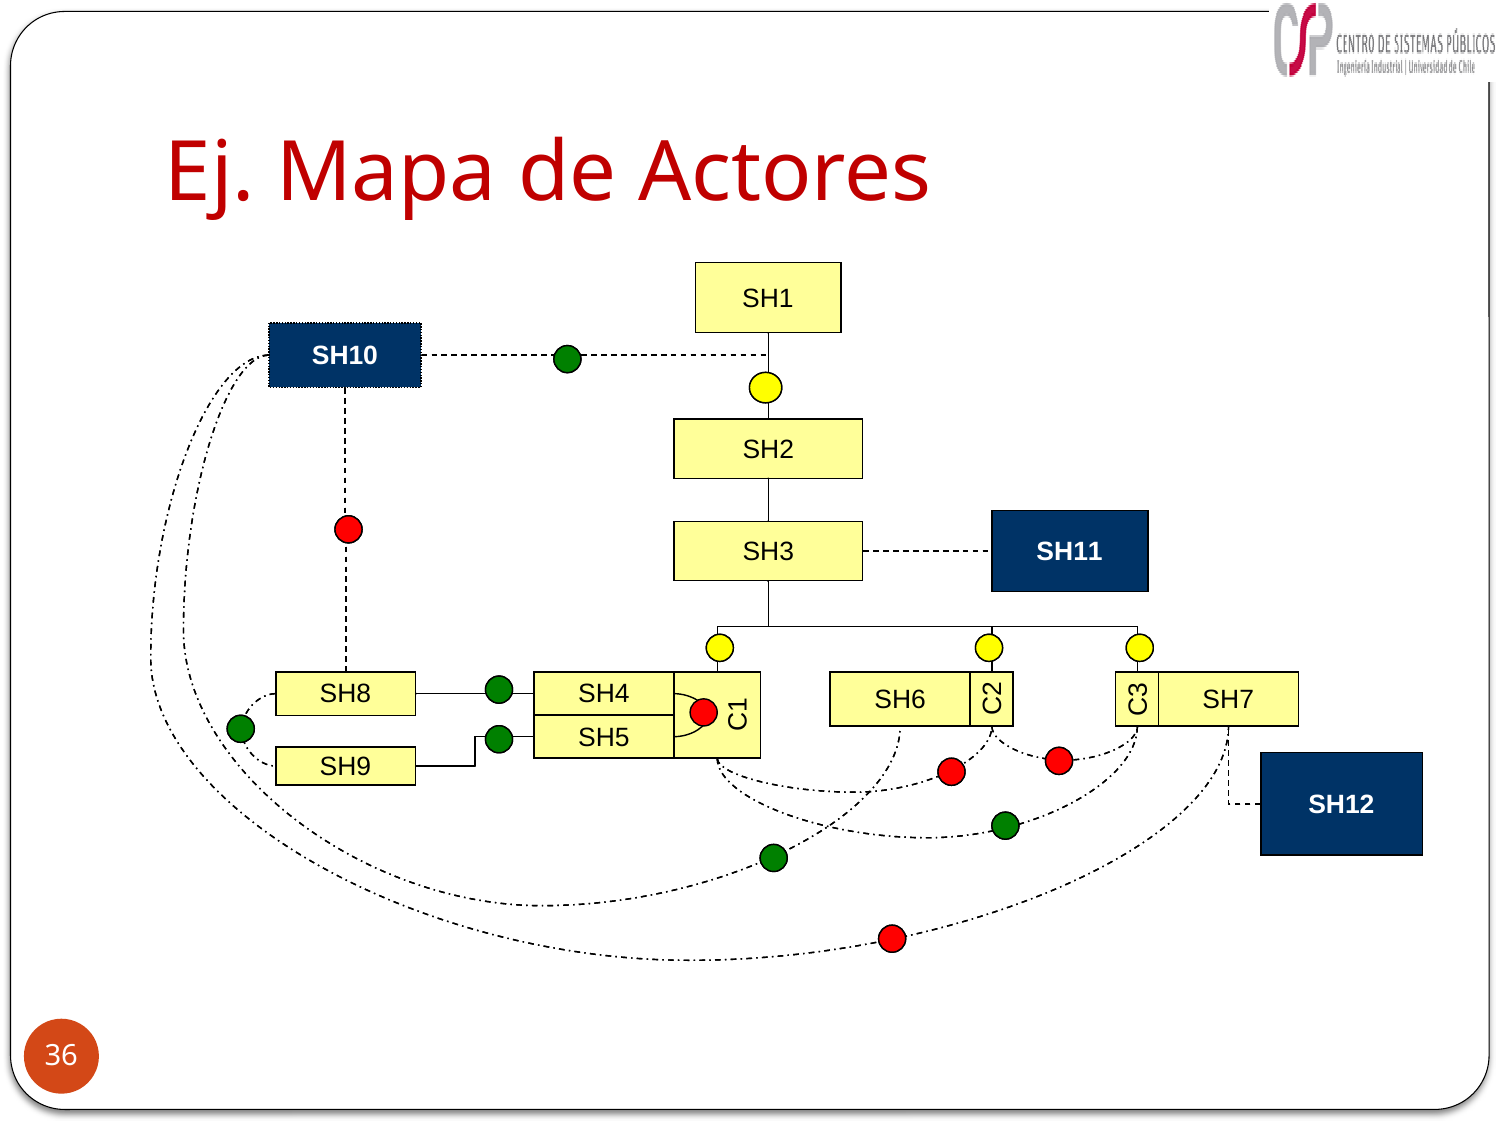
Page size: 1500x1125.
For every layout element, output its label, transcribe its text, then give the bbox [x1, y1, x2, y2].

picture [1269, 0, 1500, 82]
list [149, 261, 1426, 964]
title Ej. Mapa de Actores [150, 45, 1425, 233]
slide_number 36 [23, 1018, 99, 1094]
